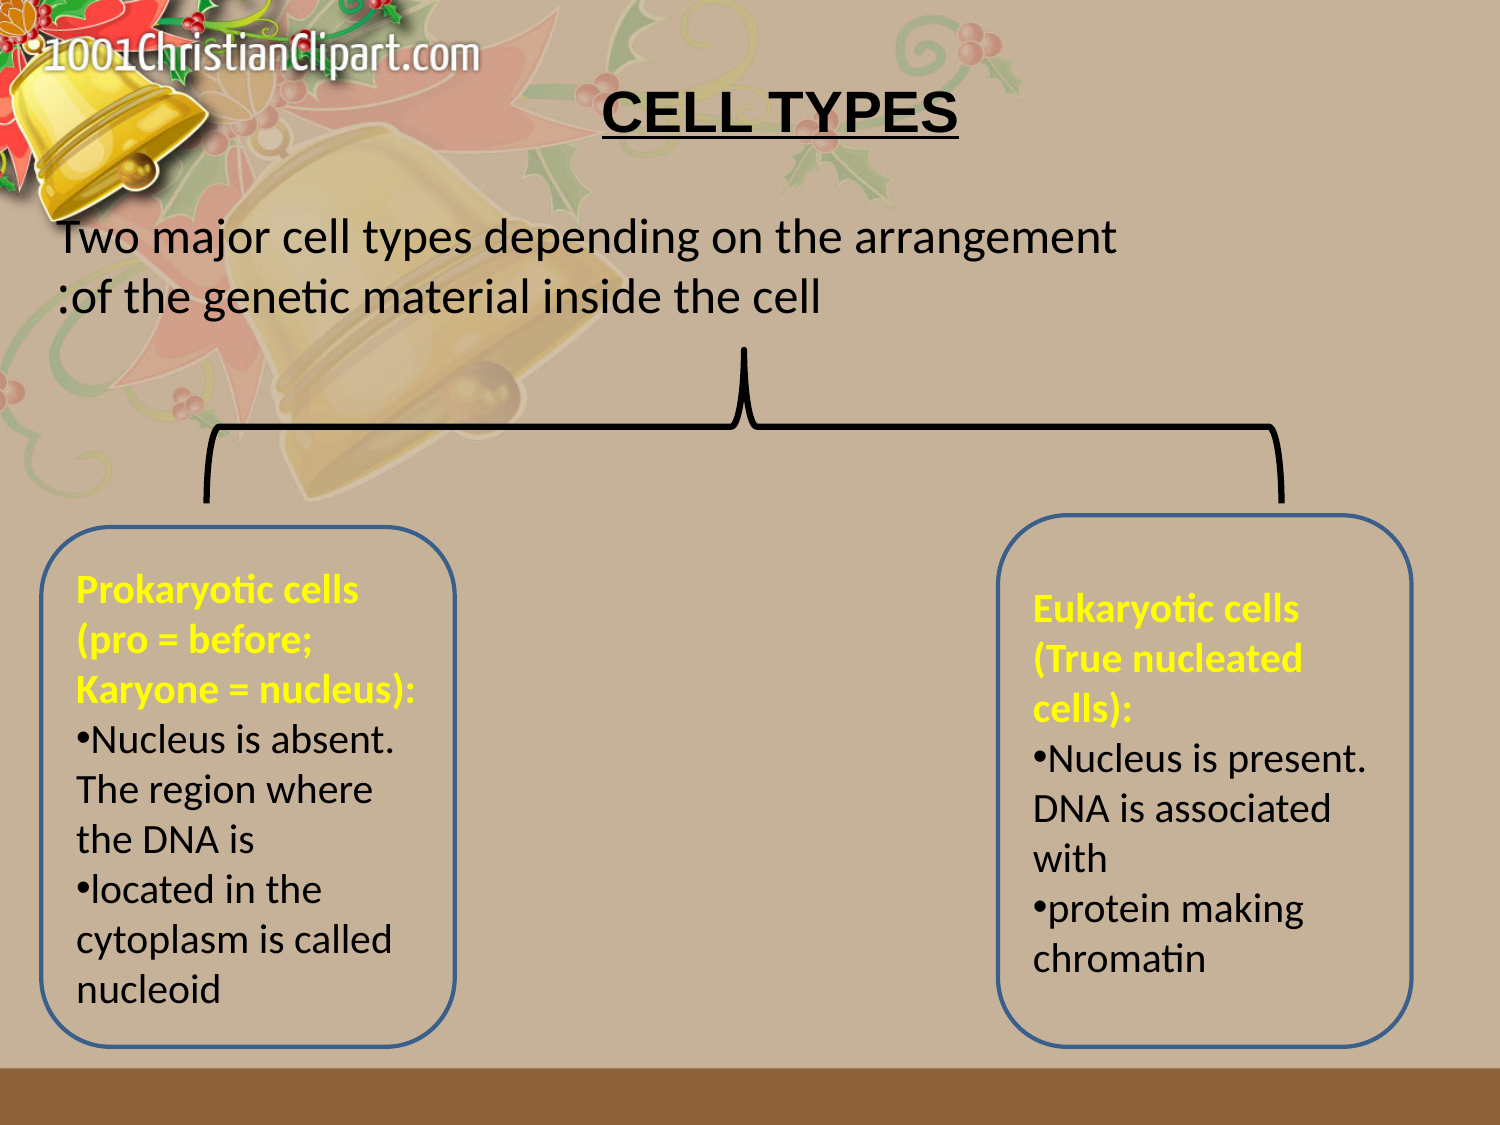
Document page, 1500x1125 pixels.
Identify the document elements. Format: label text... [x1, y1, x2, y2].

text_box [205, 349, 1283, 504]
text_box CELL TYPES [586, 66, 975, 152]
text_box Two major cell types depending on the arrangement of the genetic material inside the cell: [41, 196, 1400, 331]
text_box Prokaryotic cells (pro = before; Karyone = nucleus): Nucleus is absent. The region where the DNA is located in the cytoplasm is called nucleoid [39, 524, 457, 1049]
text_box Eukaryotic cells (True nucleated cells): Nucleus is present. DNA is associated with protein making chromatin [995, 513, 1414, 1049]
picture [0, 0, 1500, 1125]
